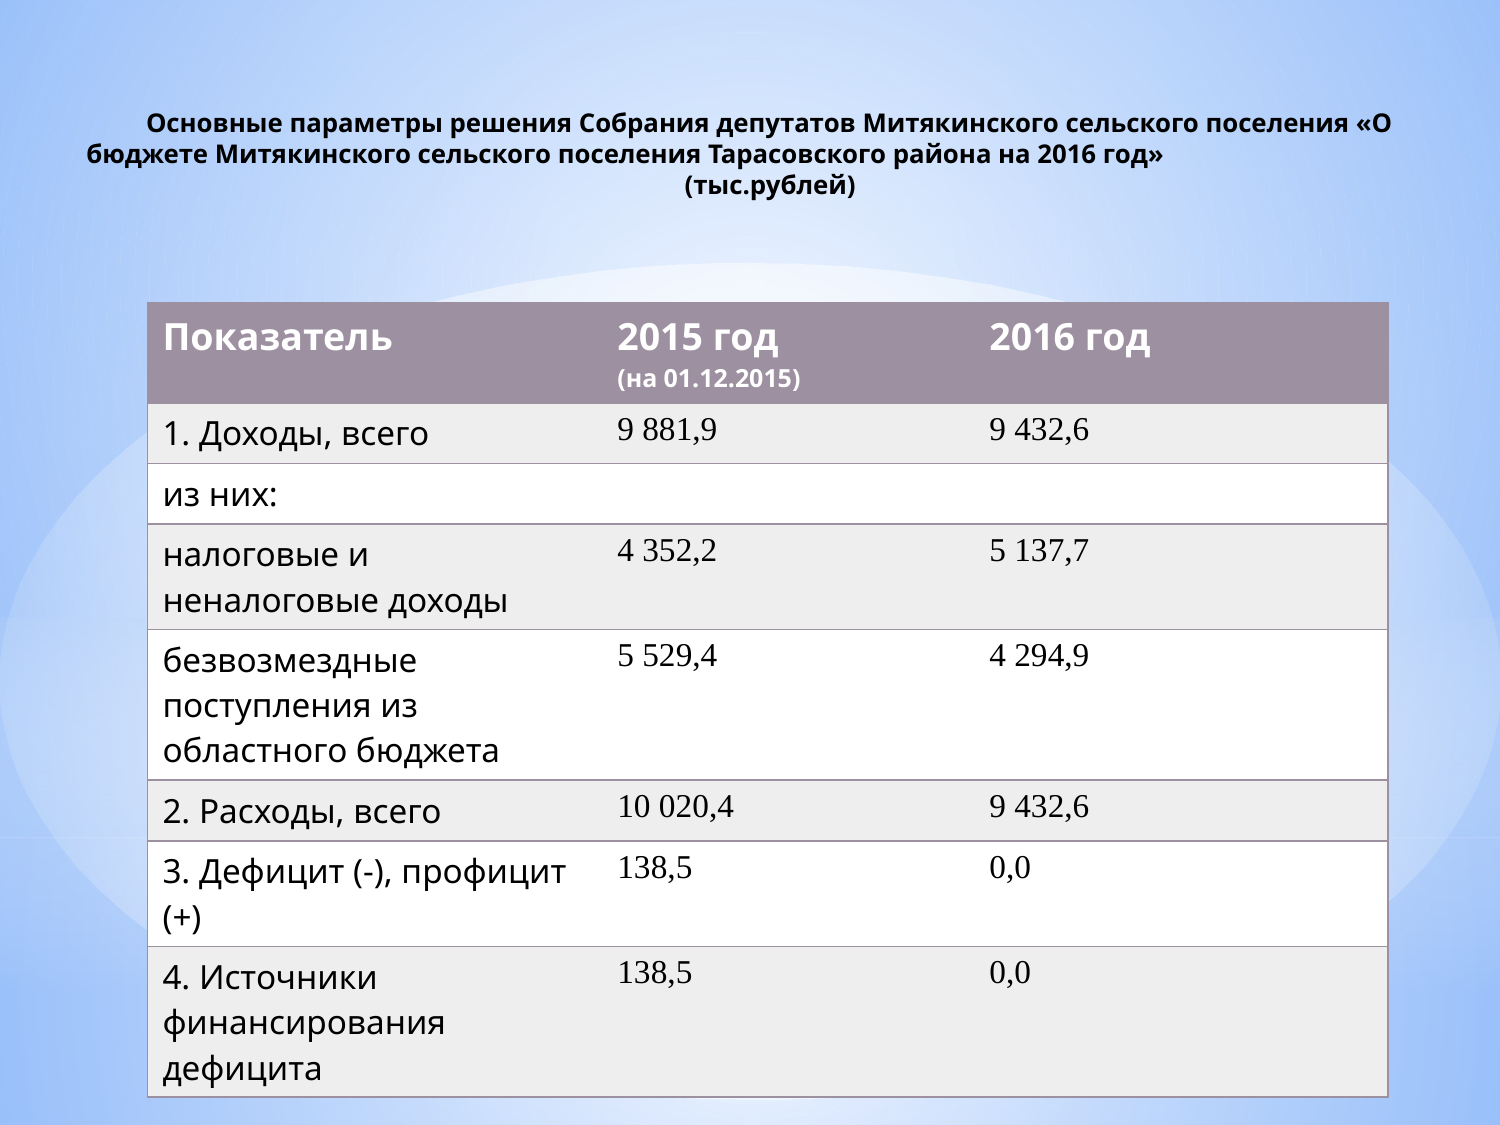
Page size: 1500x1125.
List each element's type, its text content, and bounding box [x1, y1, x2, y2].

table_cell 3. Дефицит (-), профицит (+) [148, 842, 602, 946]
table_cell 2. Расходы, всего [148, 781, 602, 840]
table_cell 138,5 [602, 842, 974, 946]
table_cell 9 432,6 [974, 781, 1387, 840]
table_cell [602, 464, 974, 523]
table_cell 0,0 [974, 842, 1387, 946]
table_cell 4. Источники финансирования дефицита [148, 947, 602, 1096]
title Основные параметры решения Собрания депутатов Митякинского сельского поселения «О бюджете Митякинского сельского поселения Тарасовского района на 2016 год» (тыс.рублей) [29, 0, 1471, 291]
table_cell 138,5 [602, 947, 974, 1096]
table_header Показатель [148, 304, 602, 402]
table_cell [974, 464, 1387, 523]
table_cell 5 137,7 [974, 525, 1387, 629]
table_header 2015 год (на 01.12.2015) [602, 304, 974, 402]
table_cell 0,0 [974, 947, 1387, 1096]
table_cell налоговые и неналоговые доходы [148, 525, 602, 629]
table_cell безвозмездные поступления из областного бюджета [148, 630, 602, 779]
table_header 2016 год [974, 304, 1387, 402]
table_cell 5 529,4 [602, 630, 974, 779]
table_cell 9 432,6 [974, 404, 1387, 463]
table_cell 10 020,4 [602, 781, 974, 840]
table_cell из них: [148, 464, 602, 523]
table_cell 9 881,9 [602, 404, 974, 463]
table_cell 4 352,2 [602, 525, 974, 629]
table_cell 4 294,9 [974, 630, 1387, 779]
table_cell 1. Доходы, всего [148, 404, 602, 463]
